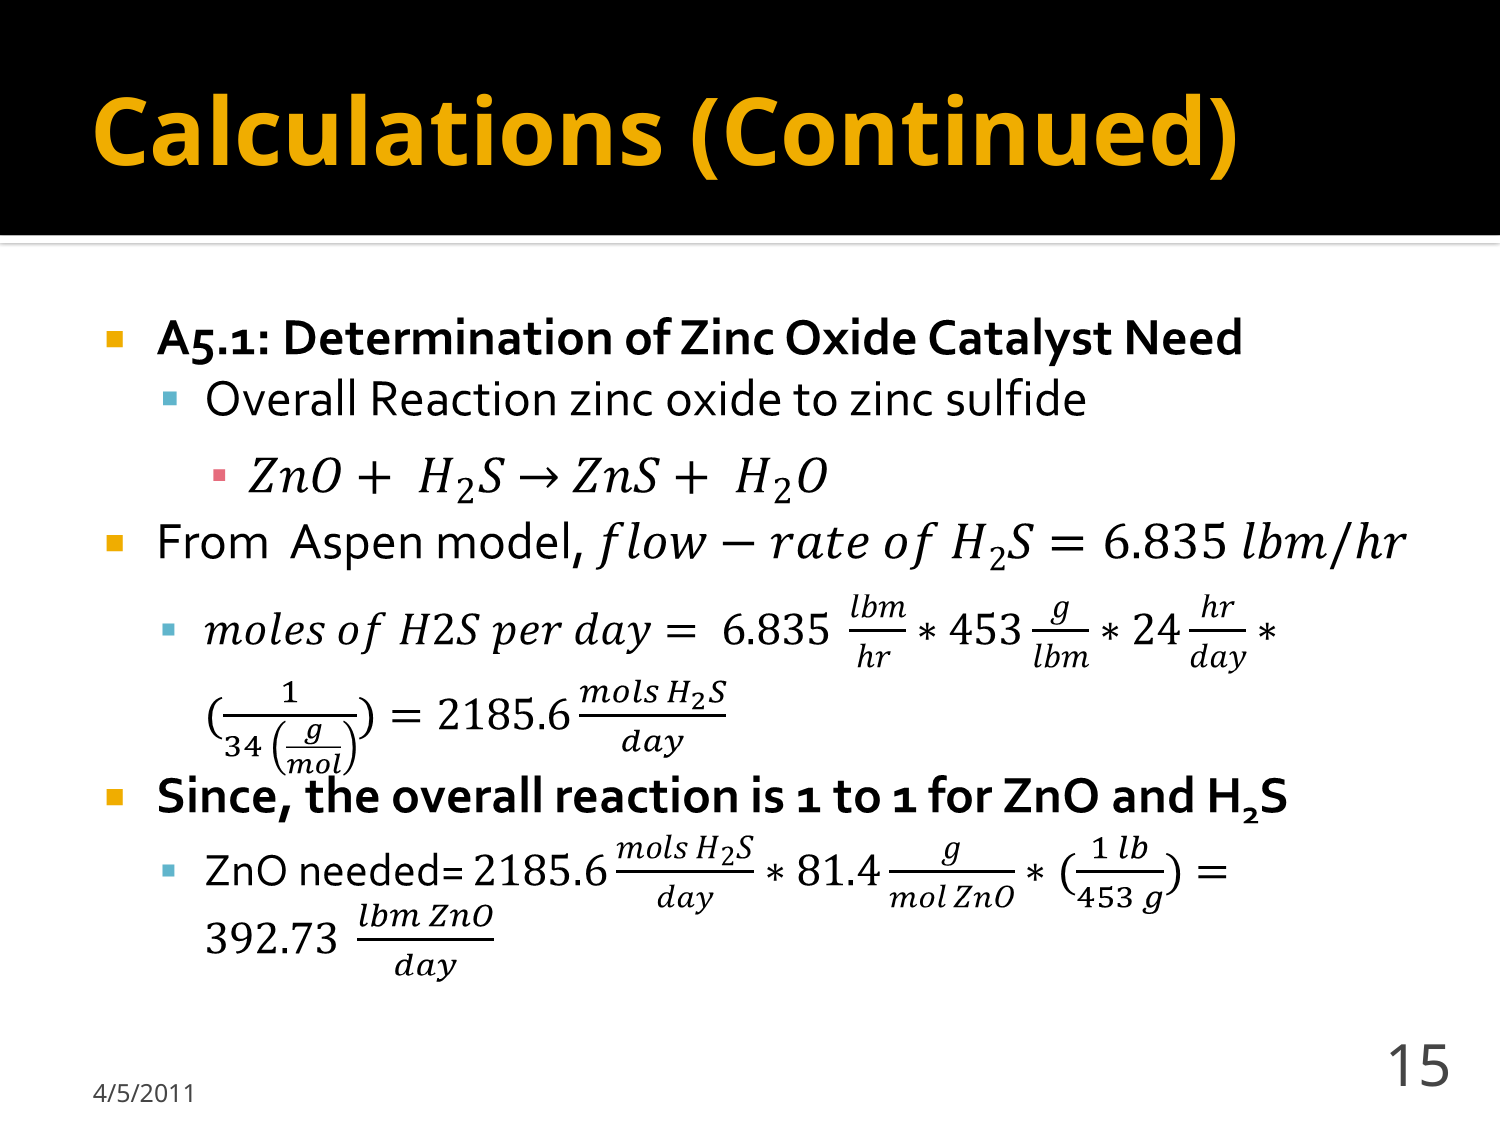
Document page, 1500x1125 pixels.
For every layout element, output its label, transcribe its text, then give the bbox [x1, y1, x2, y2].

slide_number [75, 1062, 425, 1108]
slide_number 15 [1345, 1062, 1467, 1108]
title Calculations (Continued) [75, 25, 1425, 231]
list [75, 291, 1425, 1050]
